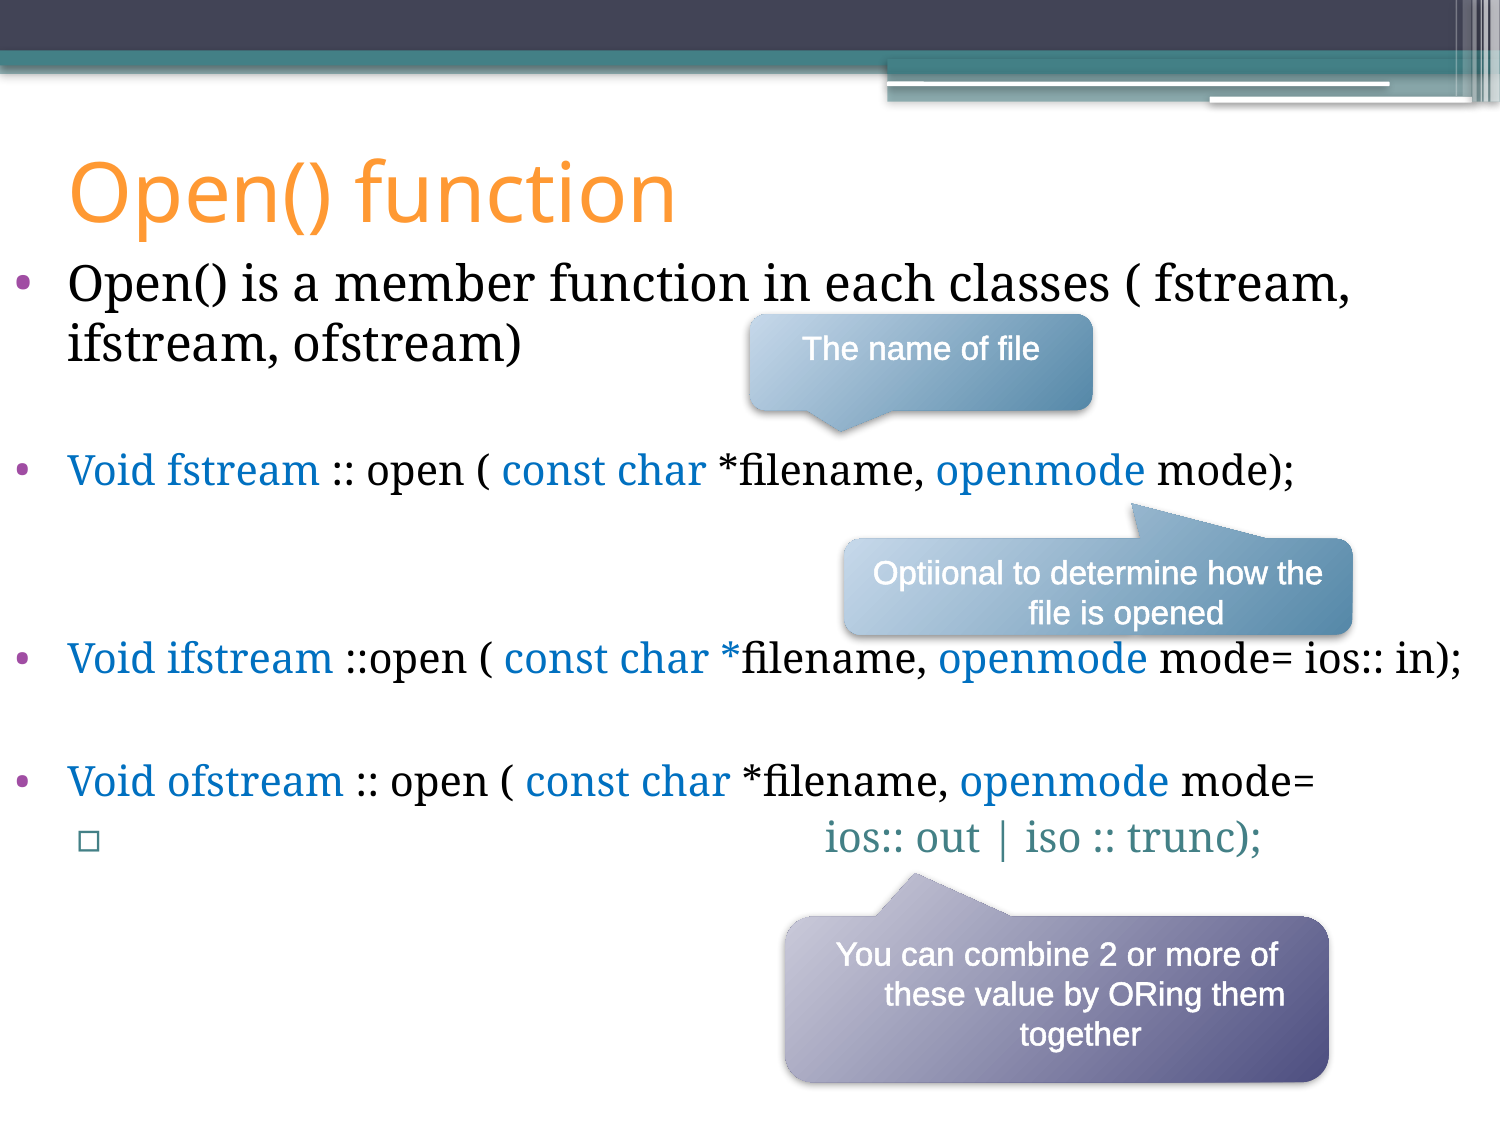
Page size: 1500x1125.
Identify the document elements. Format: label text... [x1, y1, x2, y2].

text_box The name of file [750, 314, 1093, 432]
text_box You can combine 2 or more of these value by ORing them together [785, 873, 1329, 1083]
list Open() is a member function in each classes ( fstream, ifstream, ofstream) Void fstream :: open ( const char *filename, openmode mode); Void ifstream ::open ( const char *filename, openmode mode= ios:: in); Void ofstream :: open ( const char *filename, openmode mode= ios:: out | iso :: trunc); [0, 243, 1500, 1079]
title Open() function [53, 101, 1404, 243]
text_box Optiional to determine how the file is opened [844, 503, 1353, 635]
